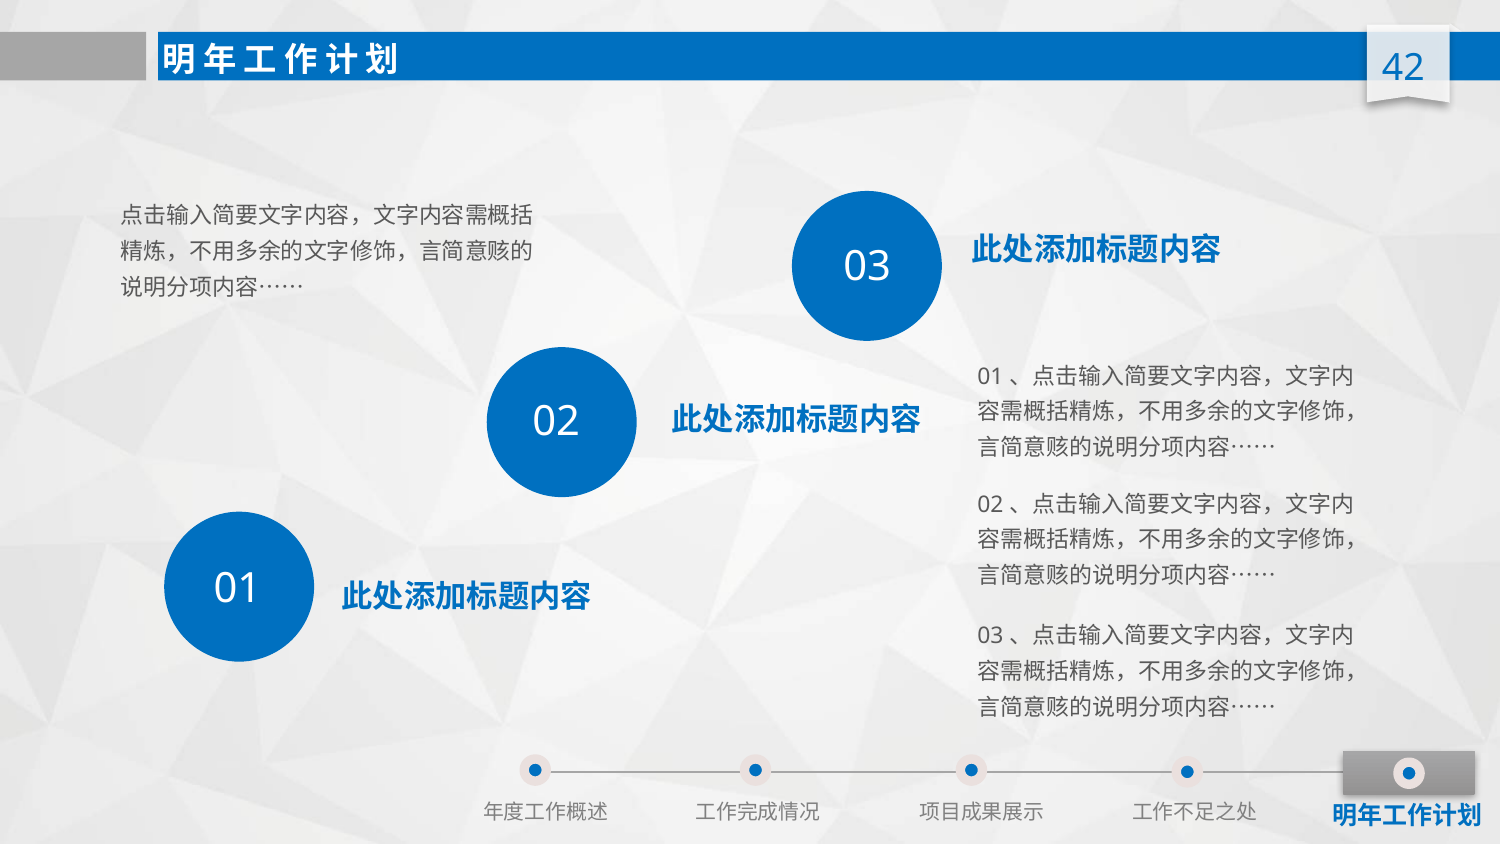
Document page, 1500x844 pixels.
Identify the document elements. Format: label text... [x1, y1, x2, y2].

text_box 此处添加标题内容 [327, 574, 607, 621]
text_box 点击输入简要文字内容，文字内容需概括精炼，不用多余的文字修饰，言简意赅的说明分项内容…… [105, 185, 562, 308]
picture [0, 81, 1500, 844]
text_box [791, 190, 943, 342]
text_box 此处添加标题内容 [656, 398, 937, 445]
text_box 明 年 工 作 计 划 [147, 31, 491, 86]
text_box 02、点击输入简要文字内容，文字内容需概括精炼，不用多余的文字修饰，言简意赅的说明分项内容…… [962, 473, 1376, 596]
picture [0, 0, 1500, 31]
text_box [486, 346, 637, 498]
text_box 此处添加标题内容 [956, 228, 1237, 275]
text_box 03、点击输入简要文字内容，文字内容需概括精炼，不用多余的文字修饰，言简意赅的说明分项内容…… [962, 605, 1376, 728]
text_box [163, 511, 315, 662]
text_box 01、点击输入简要文字内容，文字内容需概括精炼，不用多余的文字修饰，言简意赅的说明分项内容…… [962, 345, 1376, 468]
